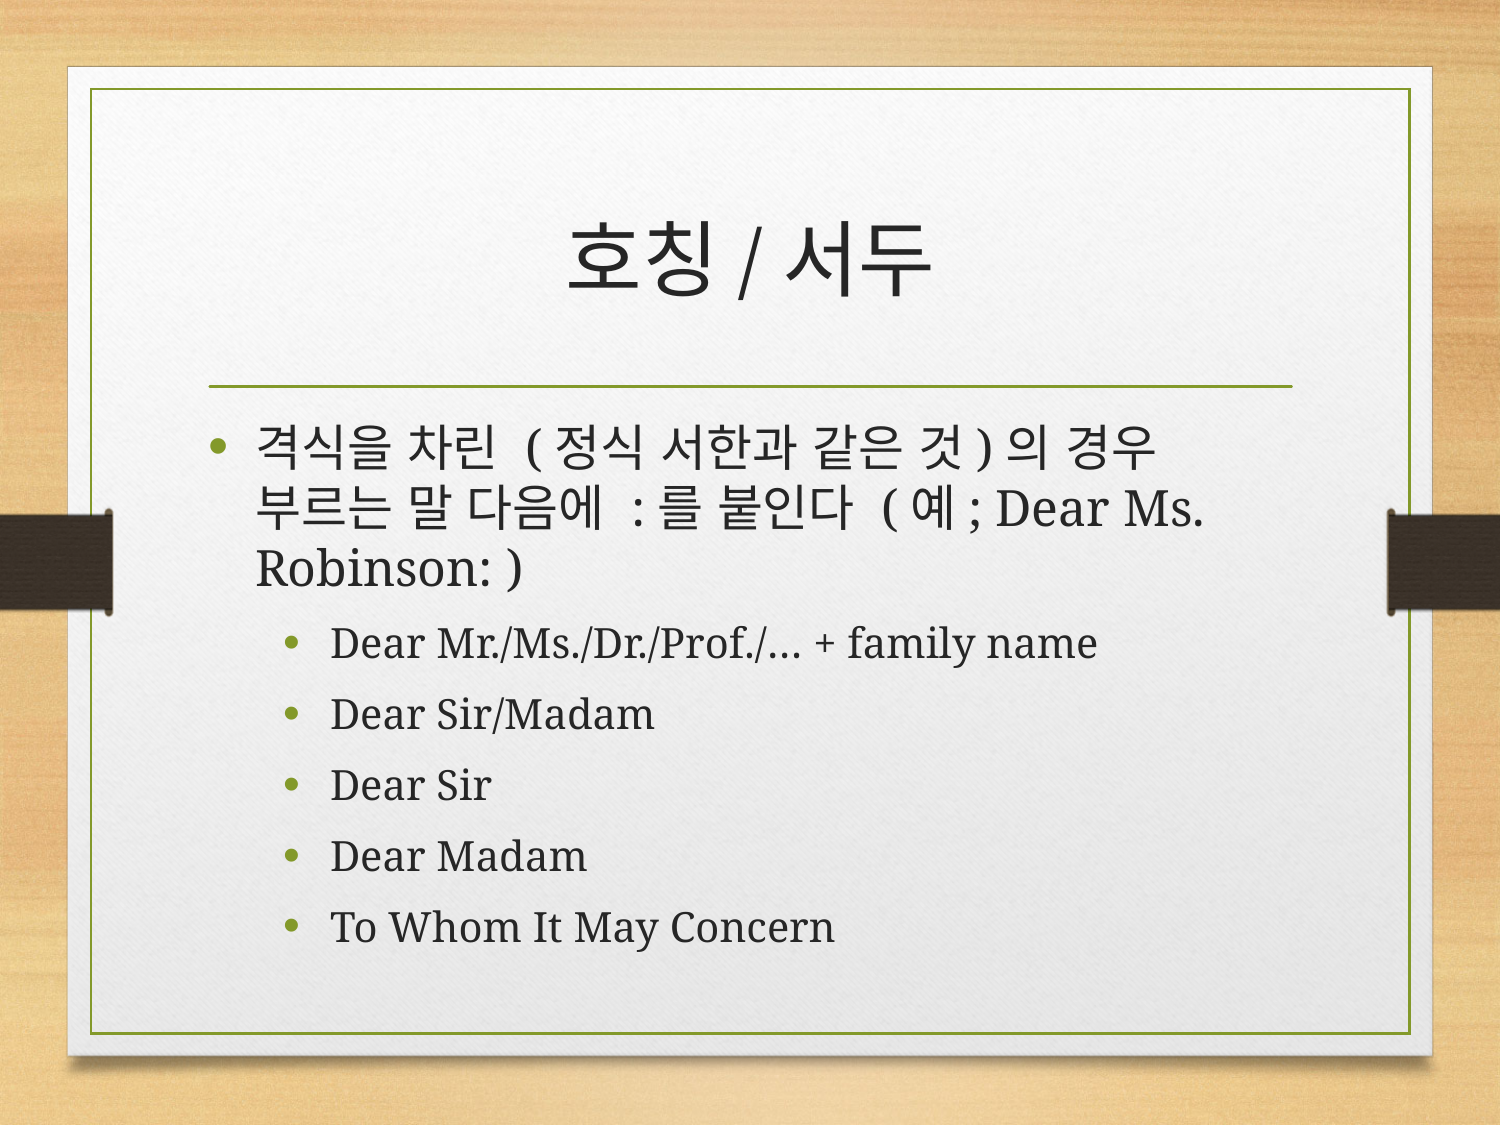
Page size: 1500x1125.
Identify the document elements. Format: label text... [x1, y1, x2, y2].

picture [0, 0, 1500, 1125]
list 격식을 차린 (정식 서한과 같은 것)의 경우 부르는 말 다음에 :를 붙인다 (예; Dear Ms. Robinson: ) Dear Mr./Ms./Dr./Prof./… + family name Dear Sir/Madam Dear Sir Dear Madam To Whom It May Concern [193, 408, 1309, 974]
title 호칭/서두 [193, 150, 1309, 365]
